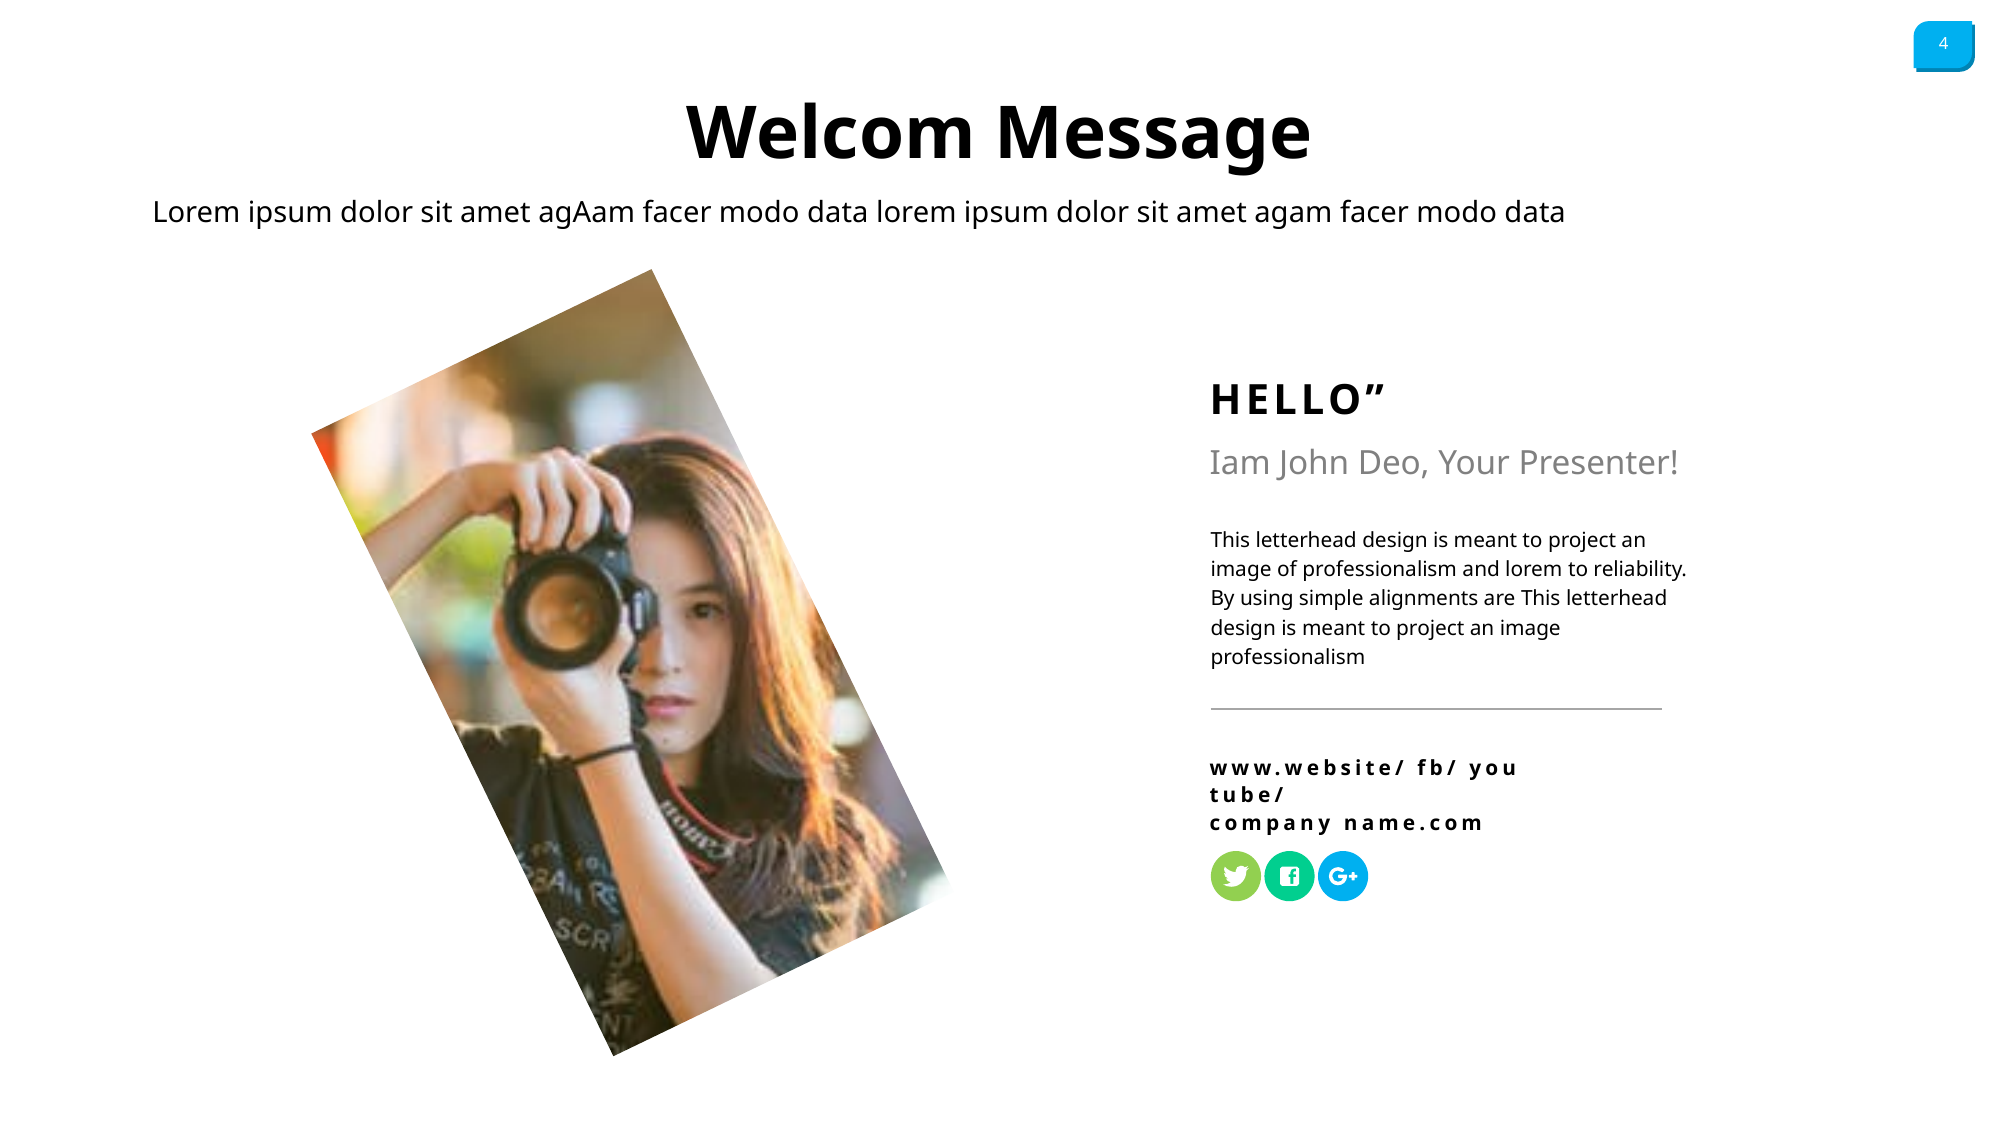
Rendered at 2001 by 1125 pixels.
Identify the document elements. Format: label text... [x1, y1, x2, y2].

subtitle Lorem ipsum dolor sit amet agAam facer modo data lorem ipsum dolor sit amet agam facer modo data [137, 186, 1863, 227]
title Welcom Message [137, 78, 1863, 186]
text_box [1194, 365, 1705, 902]
picture [311, 269, 954, 1057]
